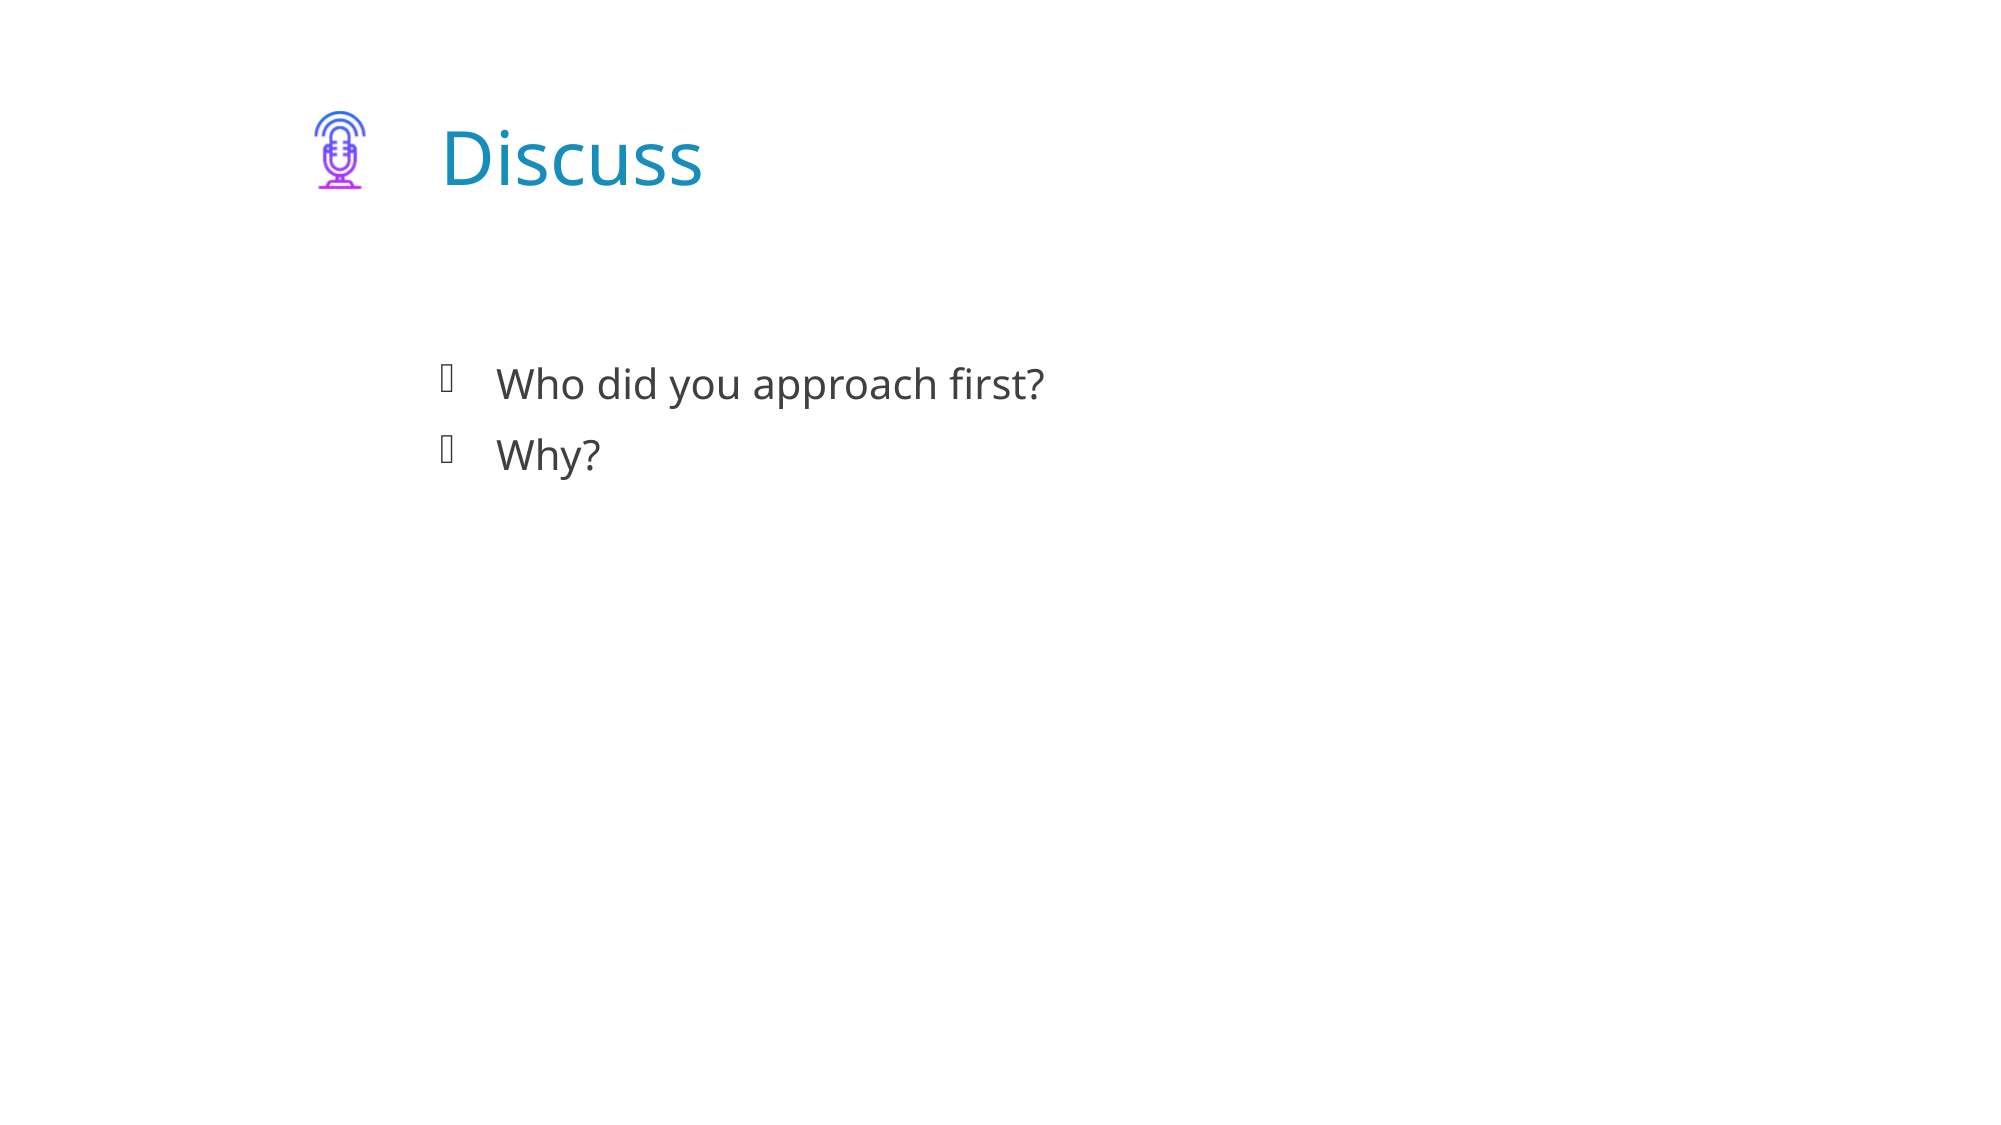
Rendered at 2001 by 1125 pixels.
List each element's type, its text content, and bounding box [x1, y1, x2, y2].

list Who did you approach first? Why? [424, 350, 1888, 1074]
title Discuss [425, 102, 1888, 313]
picture [292, 102, 388, 198]
